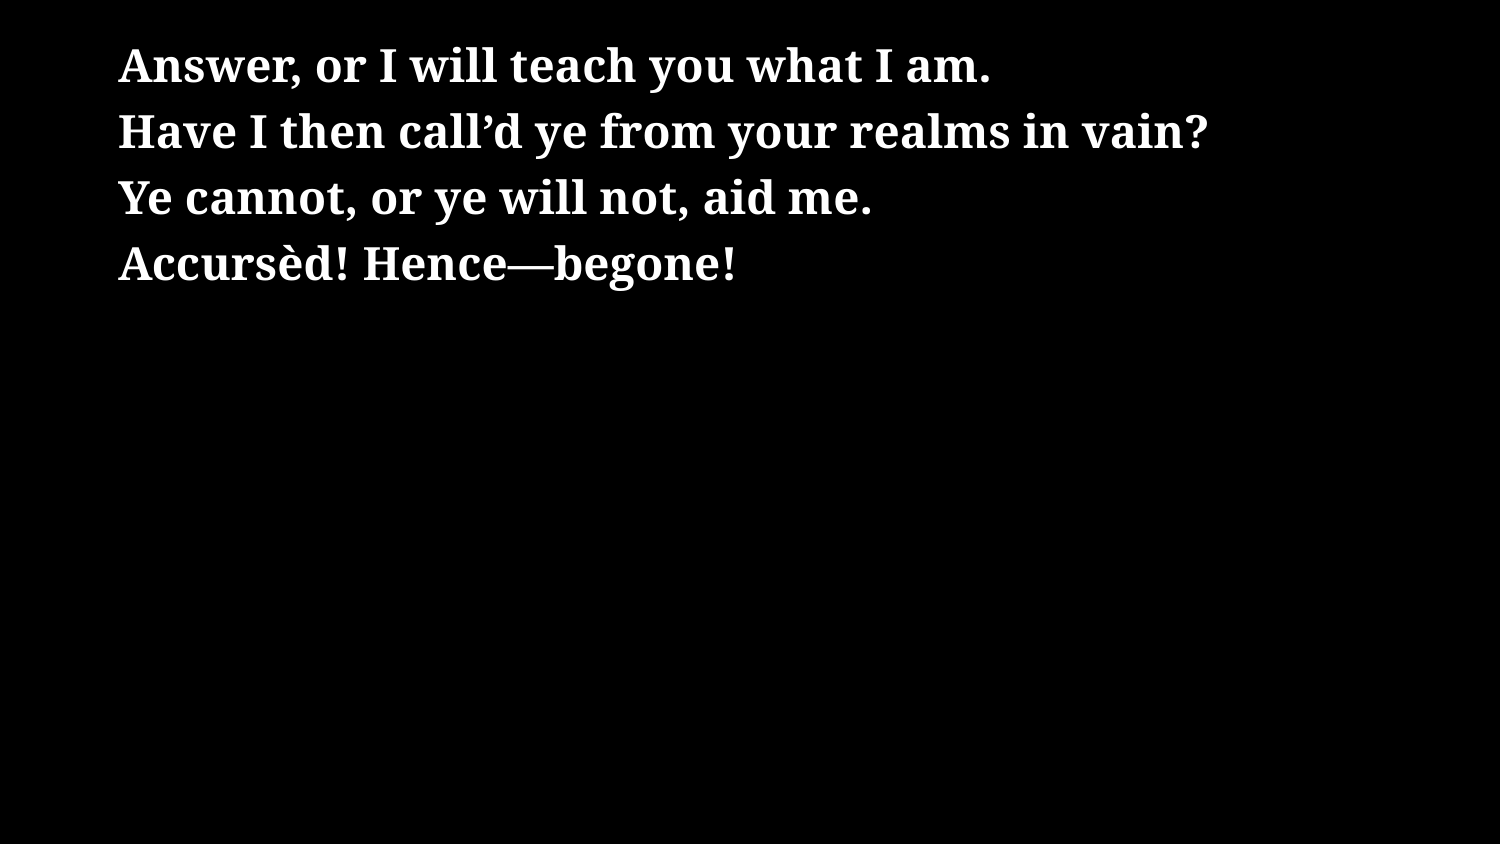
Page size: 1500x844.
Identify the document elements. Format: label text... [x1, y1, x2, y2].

title Answer, or I will teach you what I am. Have I then call’d ye from your realms in vain? Ye cannot, or ye will not, aid me. Accursèd! Hence—begone! [103, 17, 1397, 299]
